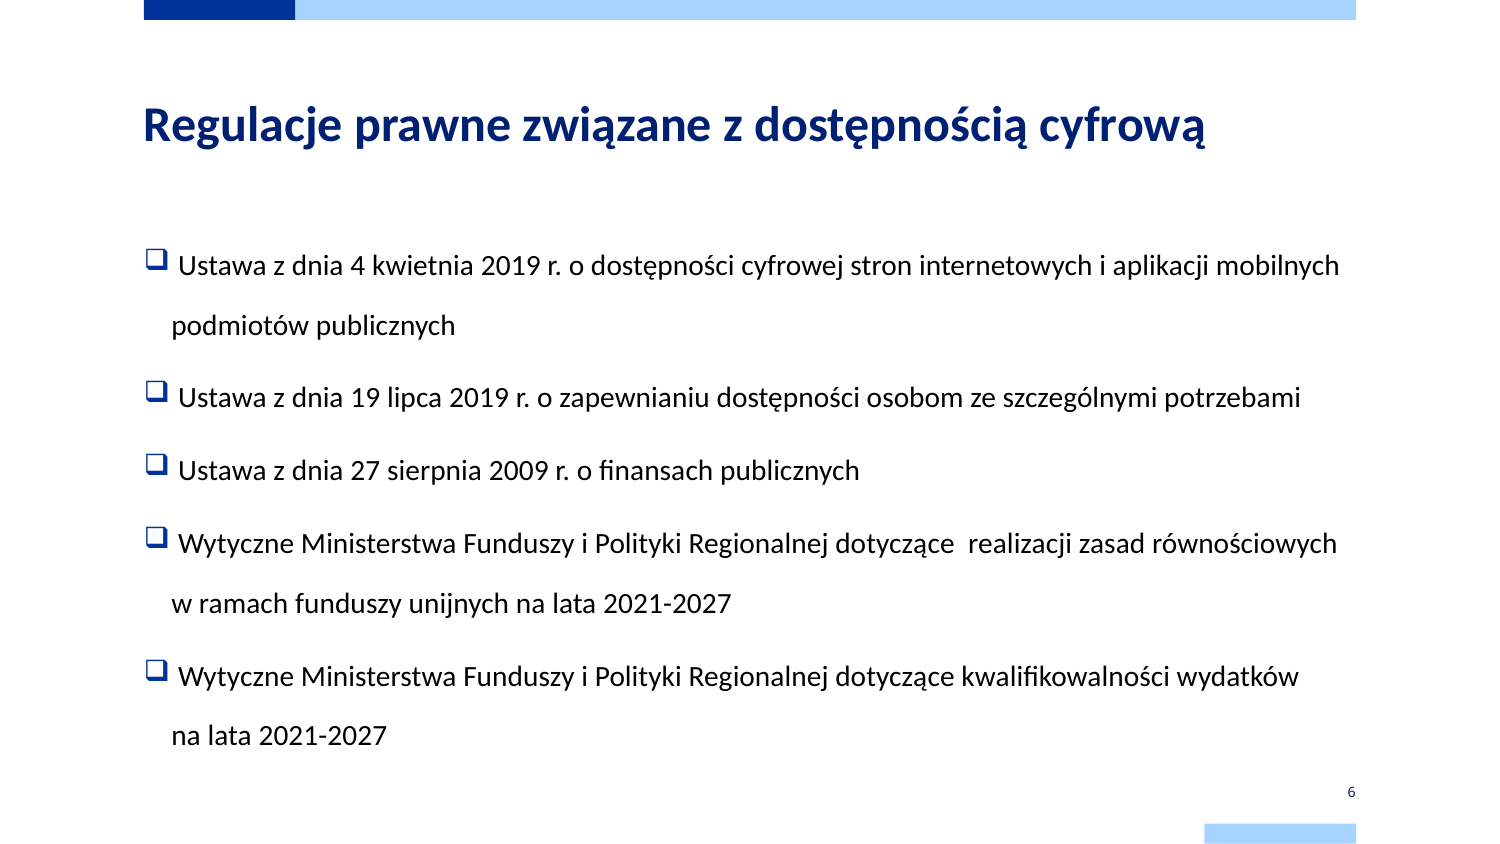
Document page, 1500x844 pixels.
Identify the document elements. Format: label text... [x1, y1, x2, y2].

title Regulacje prawne związane z dostępnością cyfrową [143, 100, 1357, 220]
slide_number 6 [1204, 783, 1356, 804]
list Ustawa z dnia 4 kwietnia 2019 r. o dostępności cyfrowej stron internetowych i aplikacji mobilnych podmiotów publicznych Ustawa z dnia 19 lipca 2019 r. o zapewnianiu dostępności osobom ze szczególnymi potrzebami Ustawa z dnia 27 sierpnia 2009 r. o finansach publicznych Wytyczne Ministerstwa Funduszy i Polityki Regionalnej dotyczące realizacji zasad równościowych w ramach funduszy unijnych na lata 2021-2027 Wytyczne Ministerstwa Funduszy i Polityki Regionalnej dotyczące kwalifikowalności wydatków na lata 2021-2027 [143, 220, 1357, 800]
